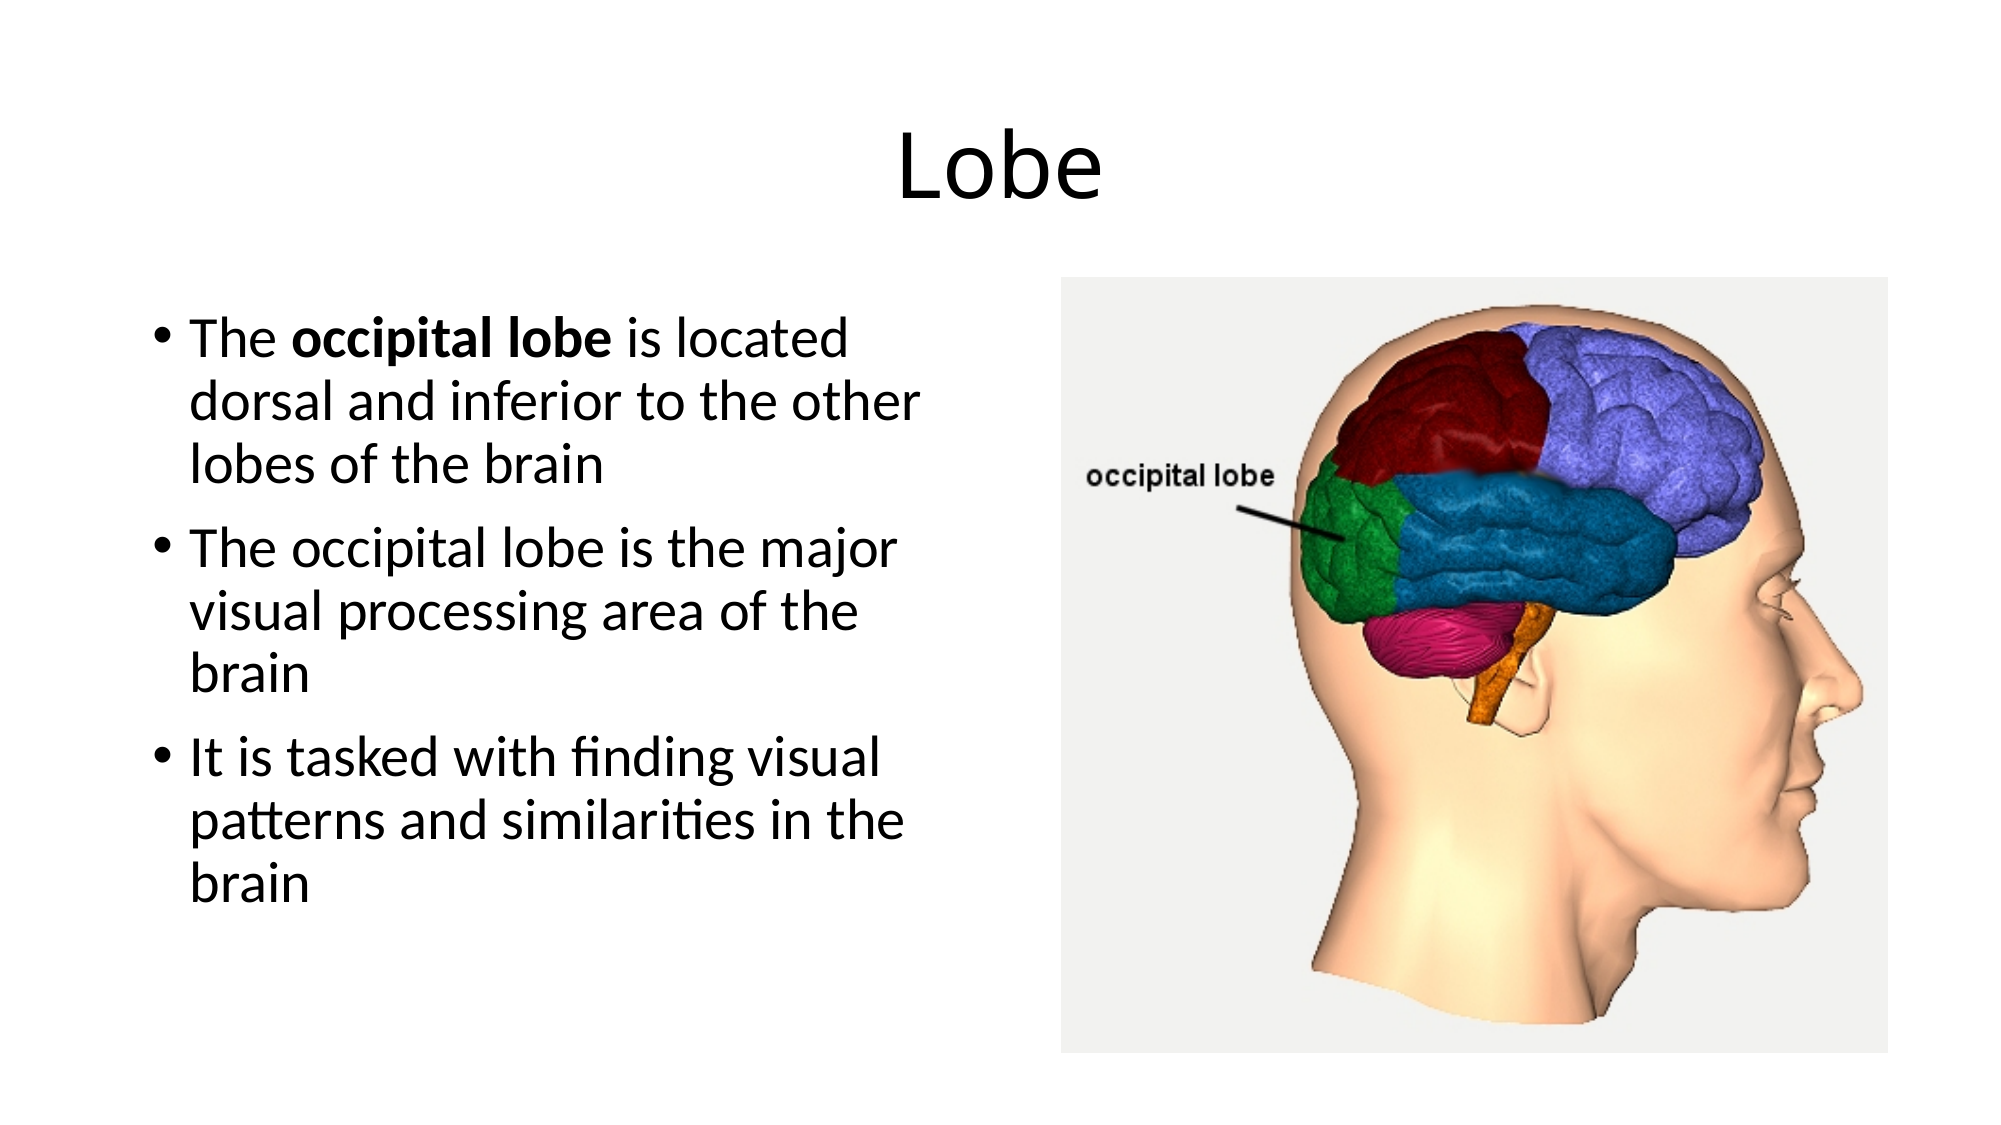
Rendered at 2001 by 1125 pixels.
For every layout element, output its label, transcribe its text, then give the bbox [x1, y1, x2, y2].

picture [1061, 277, 1888, 1053]
title Lobe [137, 59, 1863, 278]
list The occipital lobe is located dorsal and inferior to the other lobes of the brain The occipital lobe is the major visual processing area of the brain It is tasked with finding visual patterns and similarities in the brain [137, 299, 988, 1014]
